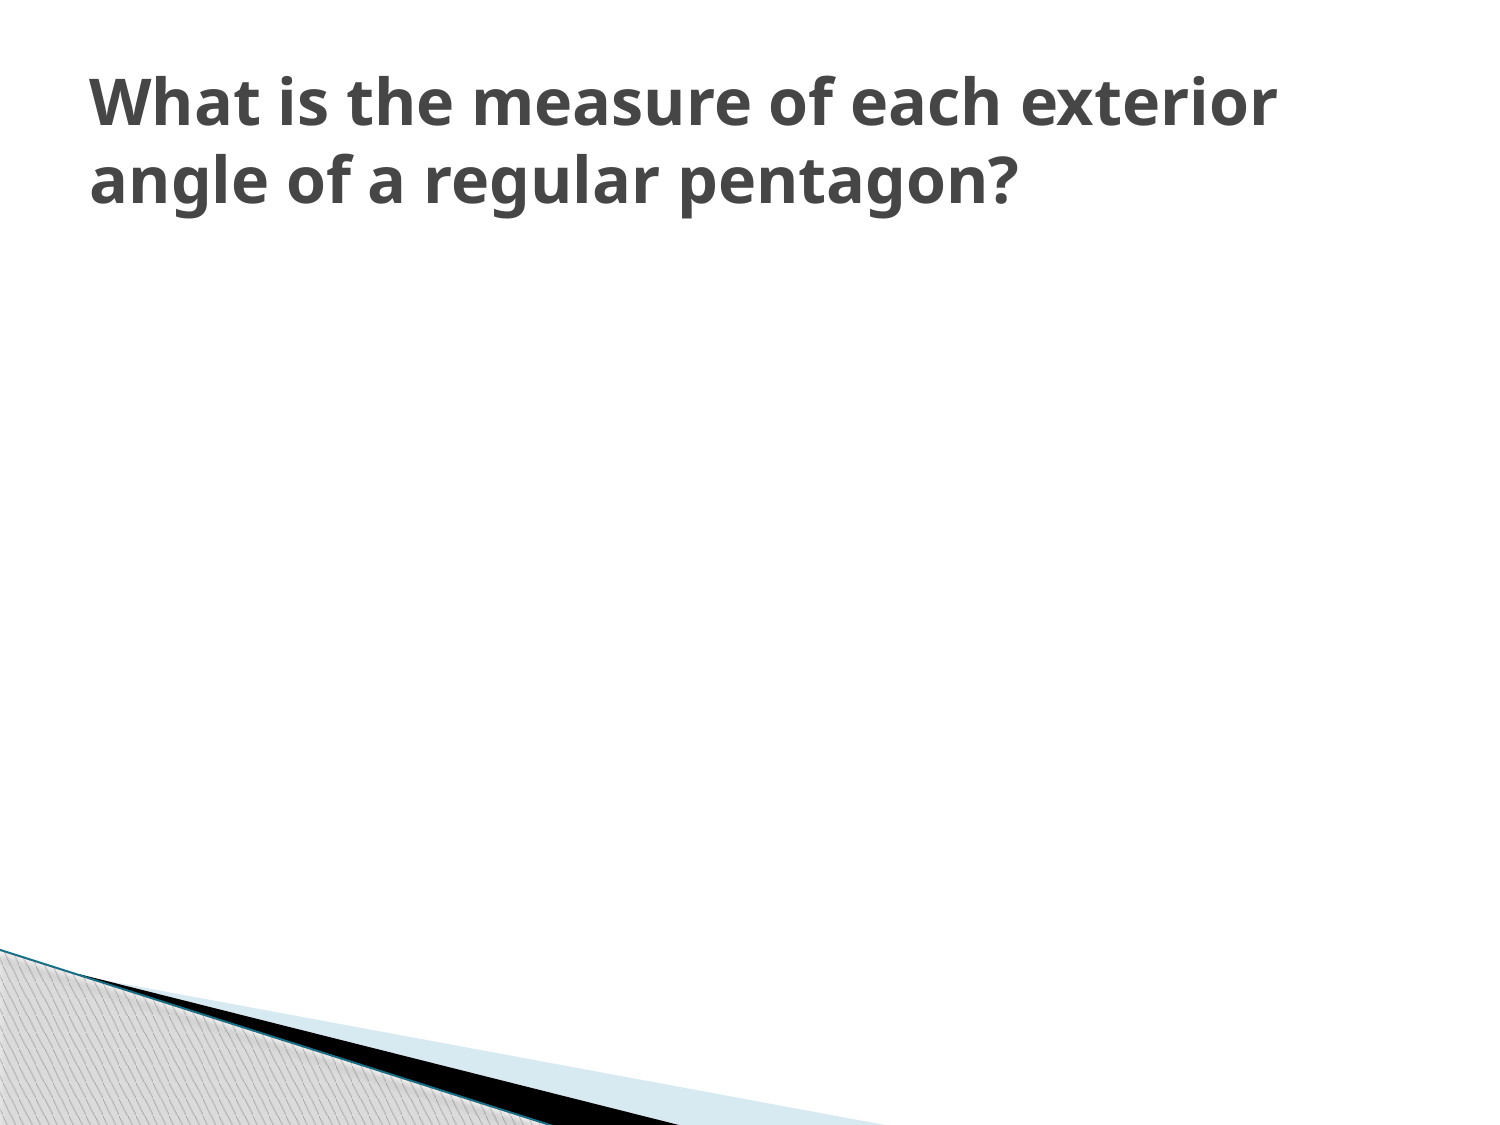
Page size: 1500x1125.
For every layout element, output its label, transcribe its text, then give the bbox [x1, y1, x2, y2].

title What is the measure of each exterior angle of a regular pentagon? [75, 45, 1425, 233]
